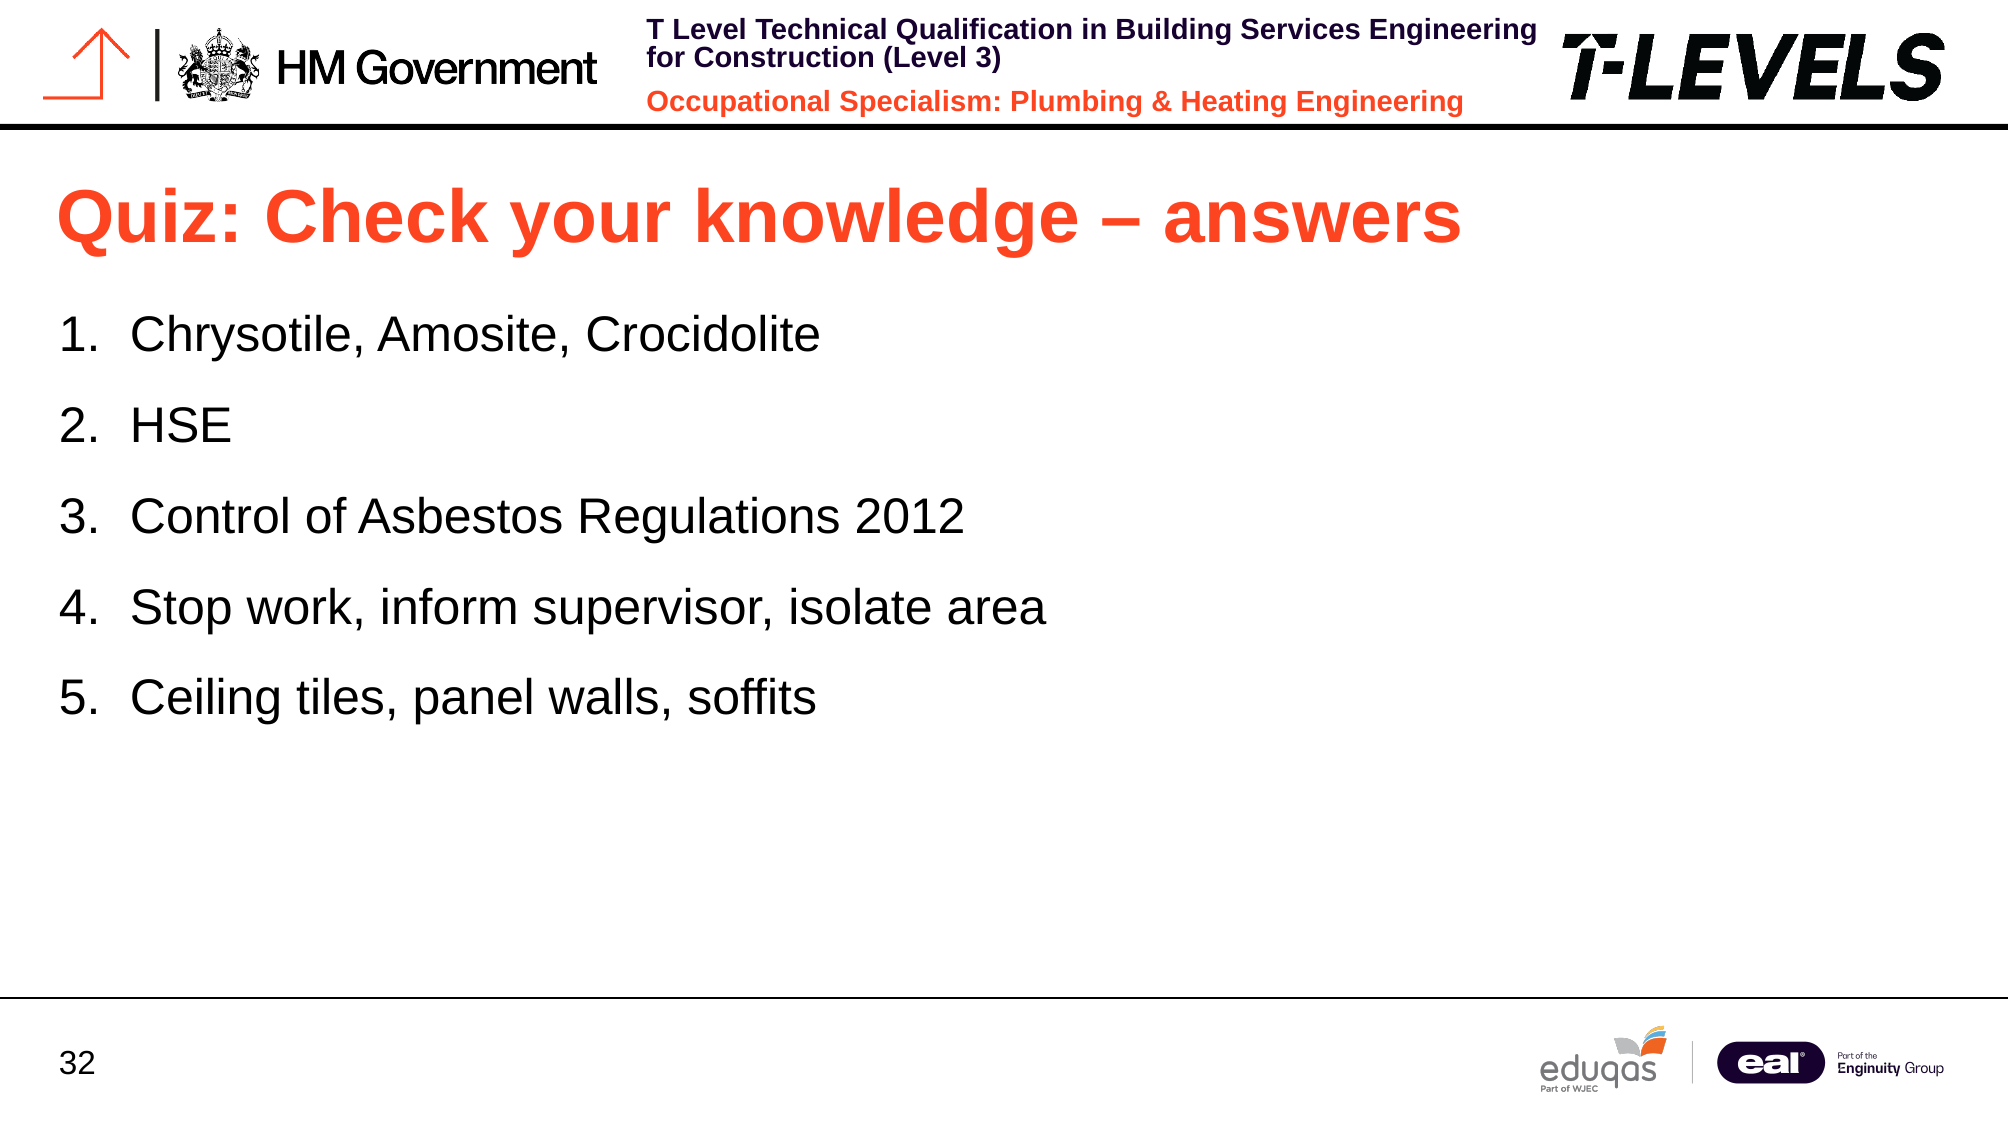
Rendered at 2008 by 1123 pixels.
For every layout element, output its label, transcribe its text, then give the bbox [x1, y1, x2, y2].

title Quiz: Check your knowledge – answers [41, 111, 1949, 314]
picture [38, 27, 136, 100]
picture [1535, 1021, 1949, 1097]
list Chrysotile, Amosite, Crocidolite HSE Control of Asbestos Regulations 2012 Stop work, inform supervisor, isolate area Ceiling tiles, panel walls, soffits [59, 295, 2008, 936]
picture [155, 28, 597, 102]
picture [1543, 25, 1964, 108]
